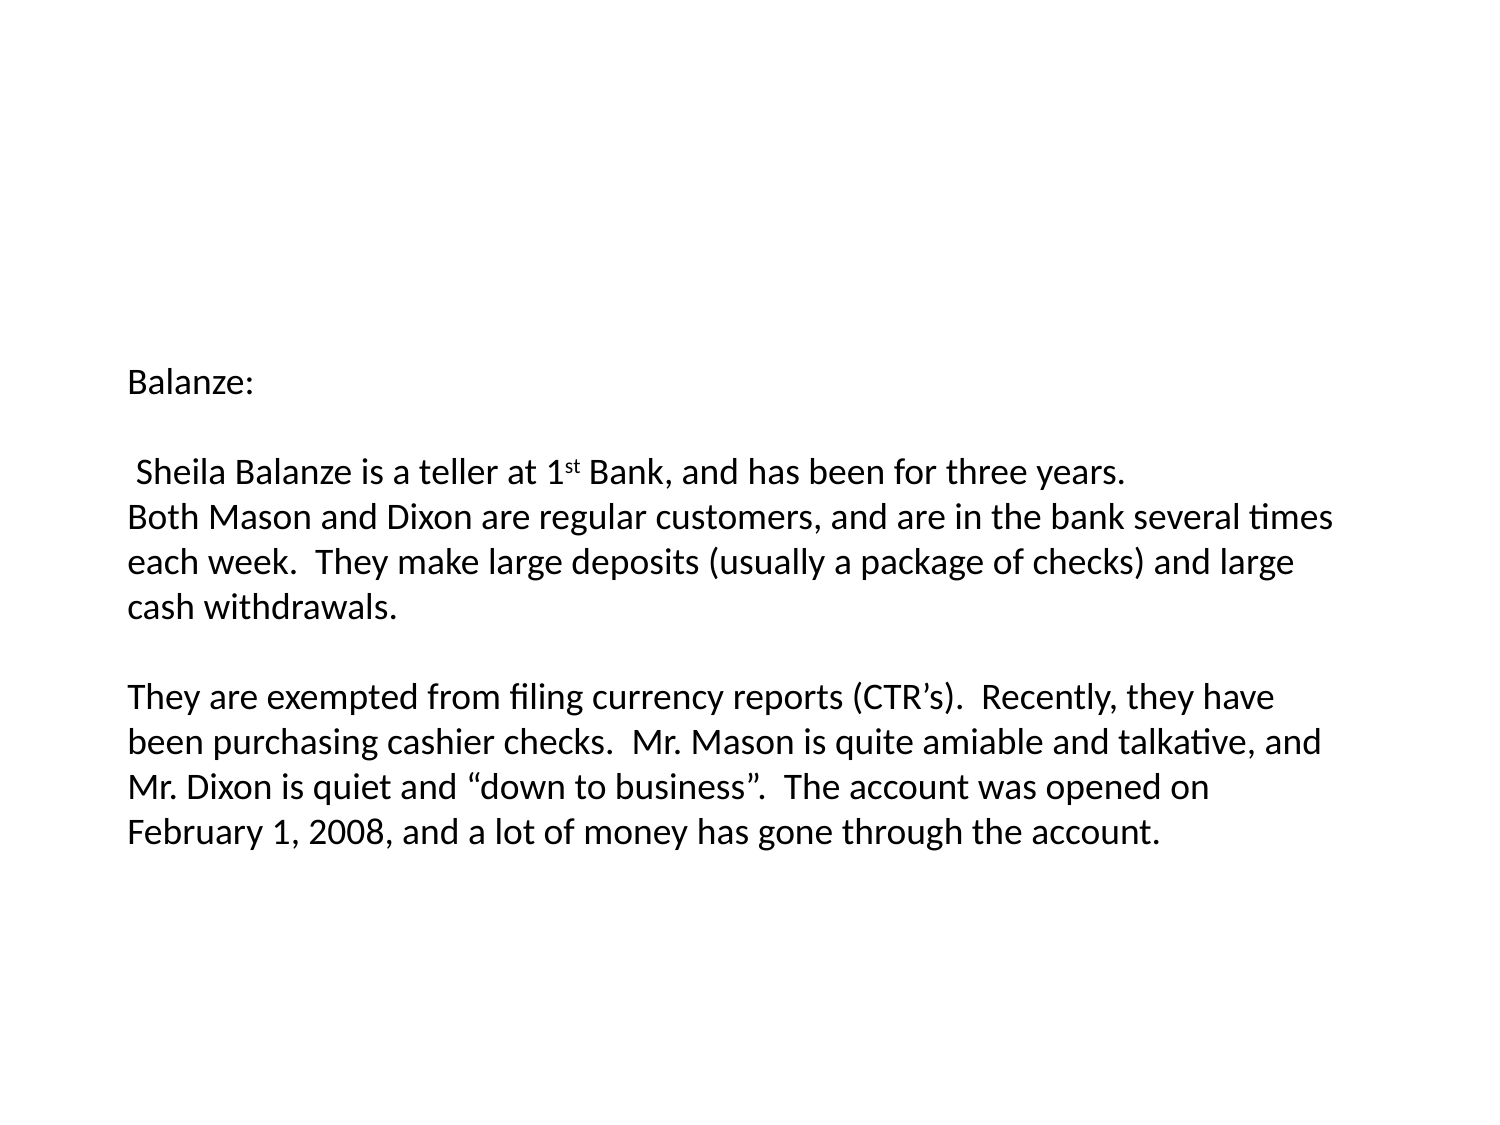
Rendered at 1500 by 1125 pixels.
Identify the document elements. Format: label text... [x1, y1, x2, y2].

text_box Balanze: Sheila Balanze is a teller at 1st Bank, and has been for three years. Both Mason and Dixon are regular customers, and are in the bank several times each week. They make large deposits (usually a package of checks) and large cash withdrawals. They are exempted from filing currency reports (CTR’s). Recently, they have been purchasing cashier checks. Mr. Mason is quite amiable and talkative, and Mr. Dixon is quiet and “down to business”. The account was opened on February 1, 2008, and a lot of money has gone through the account. [112, 349, 1350, 860]
